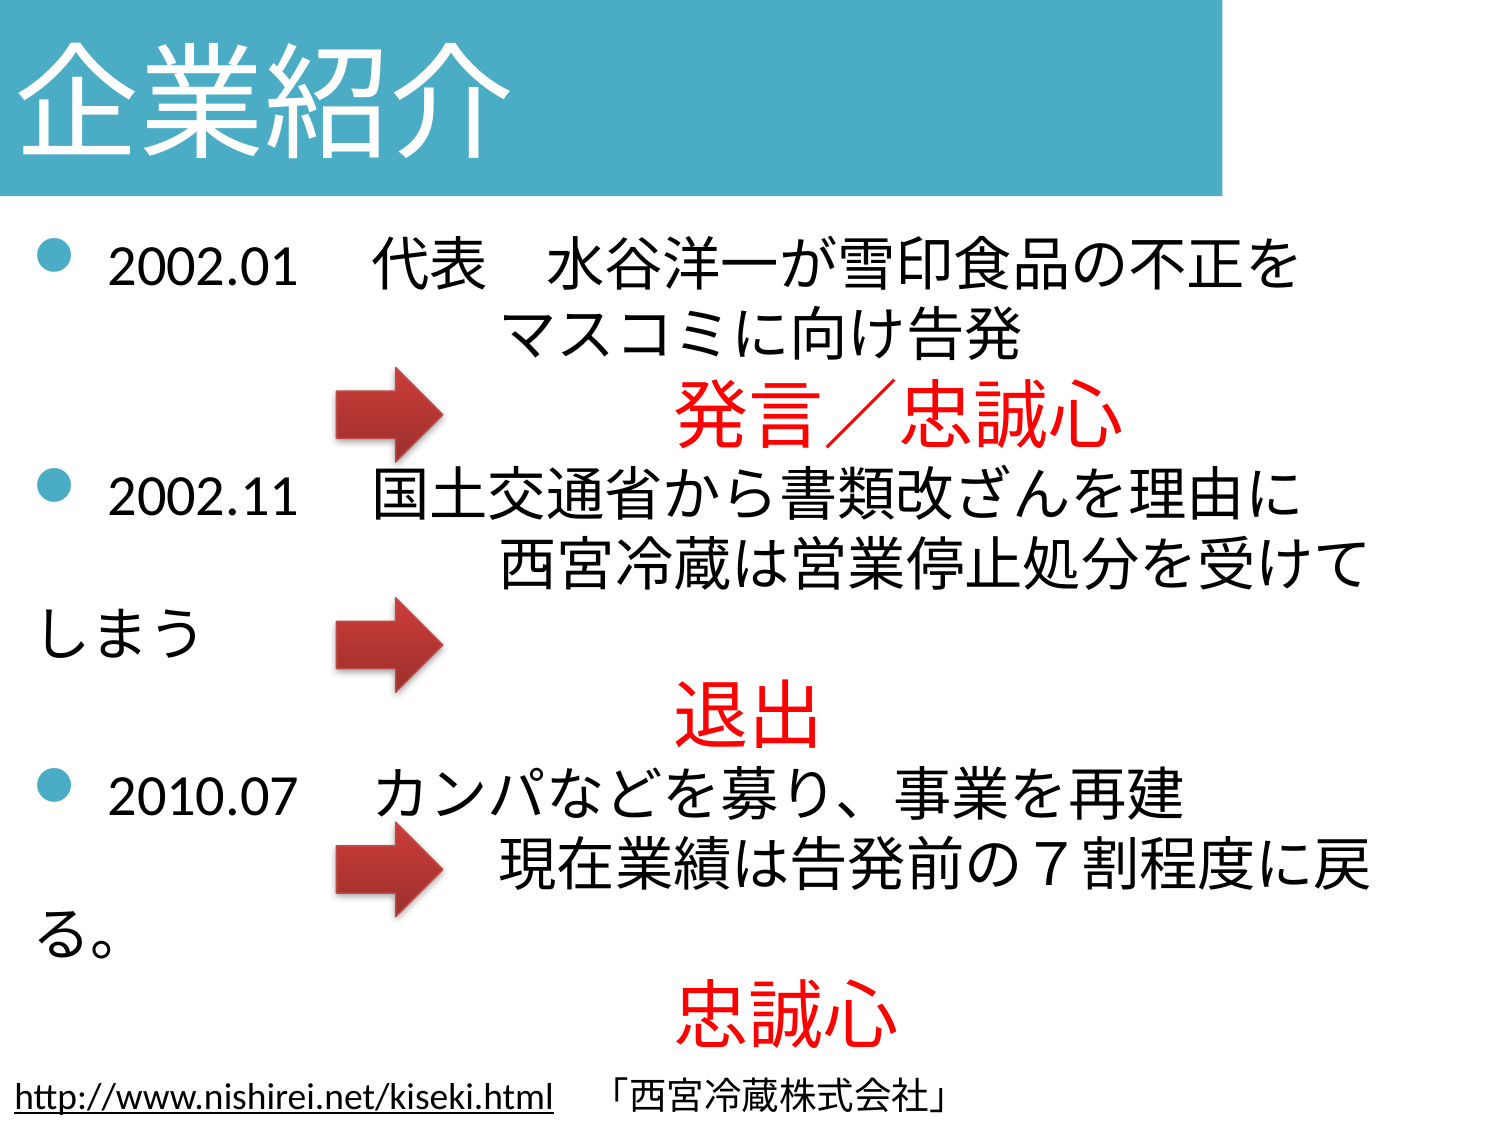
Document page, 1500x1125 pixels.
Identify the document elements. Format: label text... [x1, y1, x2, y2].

text_box [335, 596, 444, 693]
text_box http://www.nishirei.net/kiseki.html 「西宮冷蔵株式会社」 [0, 1064, 1081, 1125]
text_box 2002.01 代表 水谷洋一が雪印食品の不正を マスコミに向け告発 発言／忠誠心 2002.11 国土交通省から書類改ざんを理由に 西宮冷蔵は営業停止処分を受けてしまう 退出 2010.07 カンパなどを募り、事業を再建 現在業績は告発前の７割程度に戻る。 忠誠心 [17, 219, 1400, 1065]
text_box [335, 366, 444, 463]
text_box 企業紹介 [0, 0, 1225, 198]
text_box [335, 821, 444, 918]
